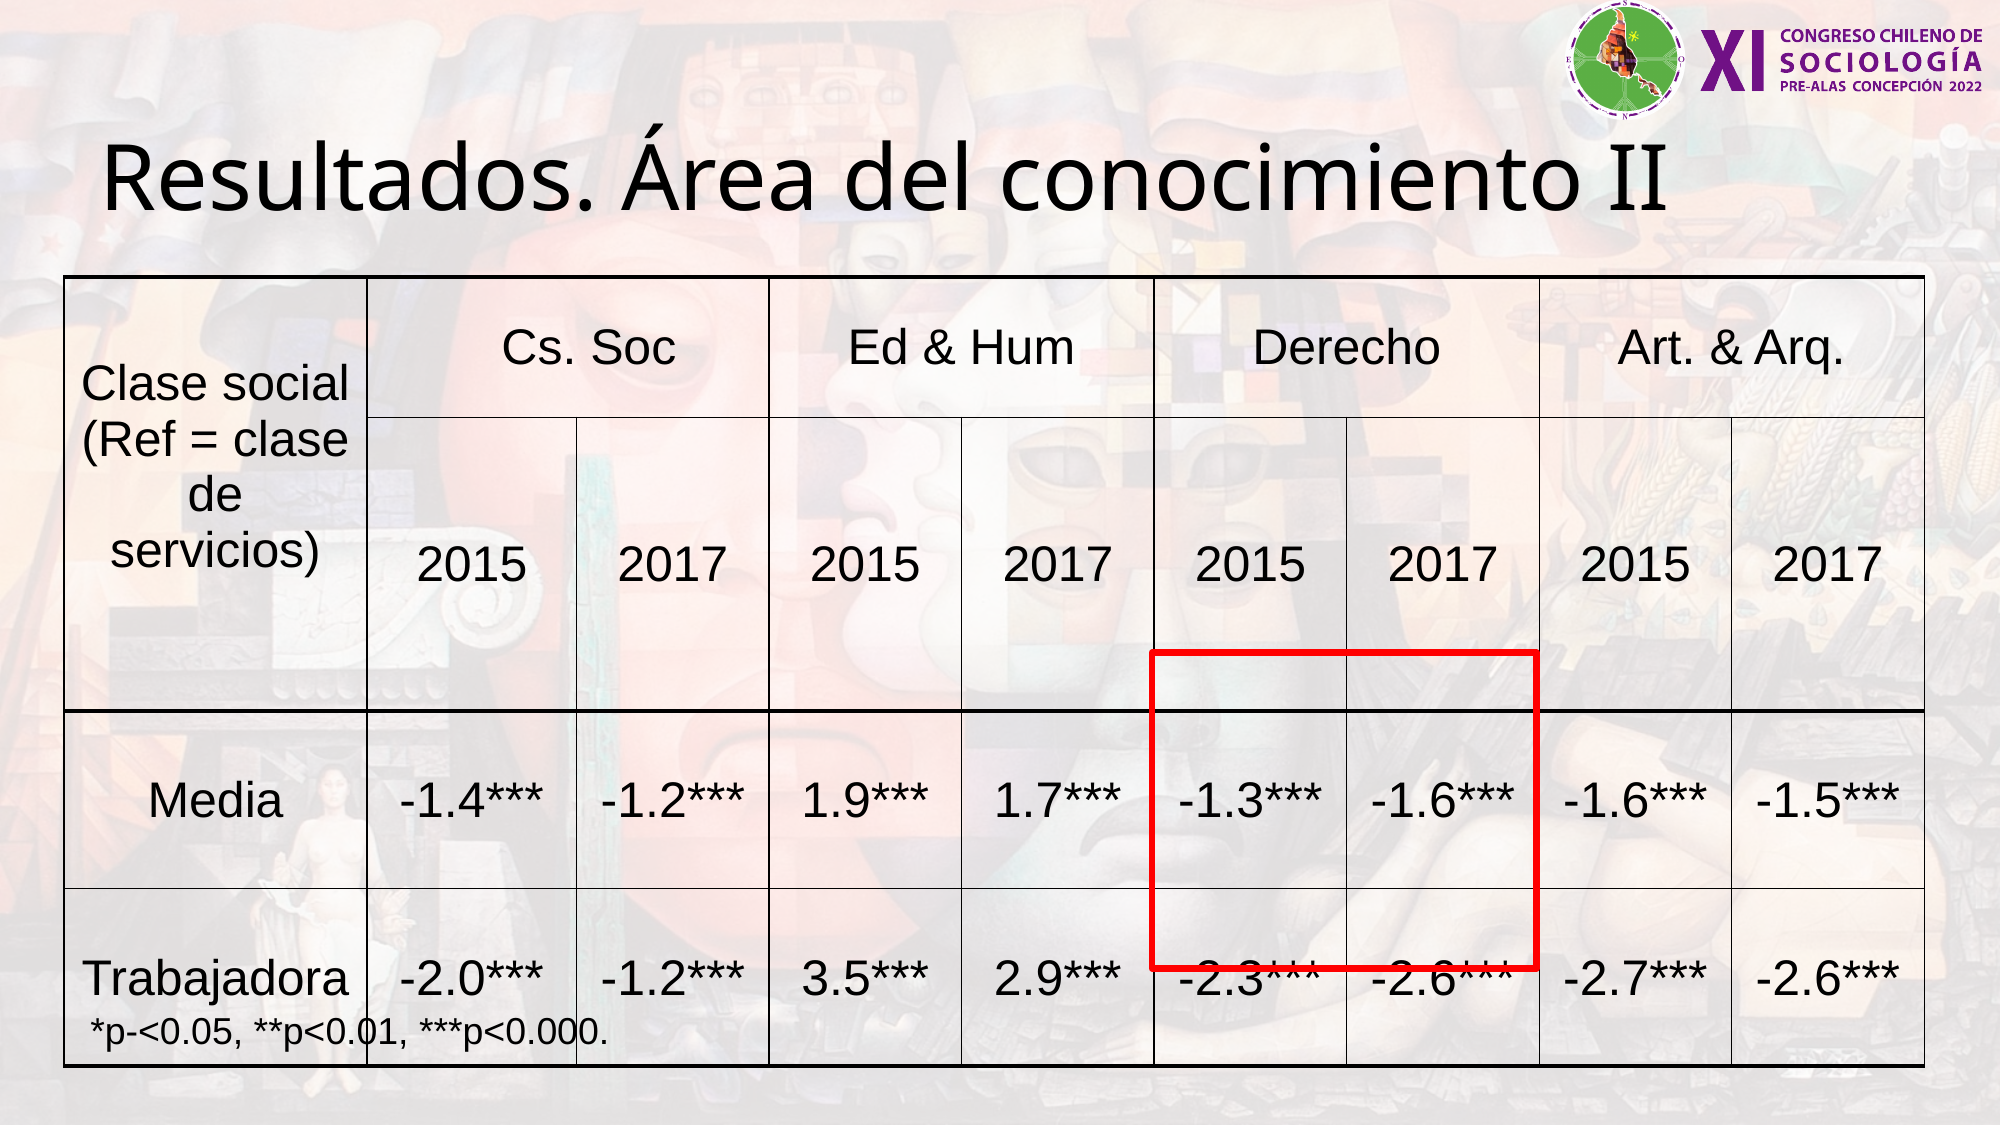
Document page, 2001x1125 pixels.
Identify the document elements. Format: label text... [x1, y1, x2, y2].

table_header Art. & Arq. [1540, 279, 1924, 417]
table_header Cs. Soc [368, 290, 768, 417]
table_cell 2017 [962, 418, 1153, 709]
table_cell -1.2*** [577, 713, 768, 888]
text_box [1152, 652, 1537, 969]
table_cell -2.0*** [368, 889, 576, 992]
table_header Clase social (Ref = clase de servicios) [65, 279, 366, 709]
table_header Ed & Hum [770, 290, 1153, 417]
table_cell 2015 [1155, 418, 1346, 652]
table_cell 3.5*** [770, 889, 961, 992]
table_cell -1.6*** [1540, 713, 1731, 888]
table_cell -1.4*** [368, 713, 576, 888]
table_cell 1.9*** [770, 713, 961, 888]
table_cell Trabajadora [65, 889, 366, 1064]
table_cell 2.9*** [962, 889, 1153, 992]
table_cell 2017 [577, 418, 768, 709]
table_cell -1.5*** [1732, 713, 1924, 888]
table_cell -2.6*** [1347, 889, 1539, 1064]
table_cell -2.3*** [1155, 969, 1346, 992]
text_box Resultados. Área del conocimiento II [85, 71, 1810, 290]
table_cell -1.2*** [577, 889, 768, 992]
table_cell Media [65, 713, 366, 888]
table_cell 2015 [368, 418, 576, 709]
table_cell 2017 [1732, 418, 1924, 709]
table_cell -2.6*** [1732, 889, 1924, 1064]
text_box *p-<0.05, **p<0.01, ***p<0.000. [75, 992, 1426, 1068]
table_cell 1.7*** [962, 713, 1152, 888]
picture [1565, 0, 1982, 121]
table_header Derecho [1155, 290, 1539, 417]
table_cell 2017 [1347, 418, 1539, 709]
table_cell -2.7*** [1540, 889, 1731, 1064]
table_cell 2015 [770, 418, 961, 709]
table_cell 2015 [1540, 418, 1731, 709]
